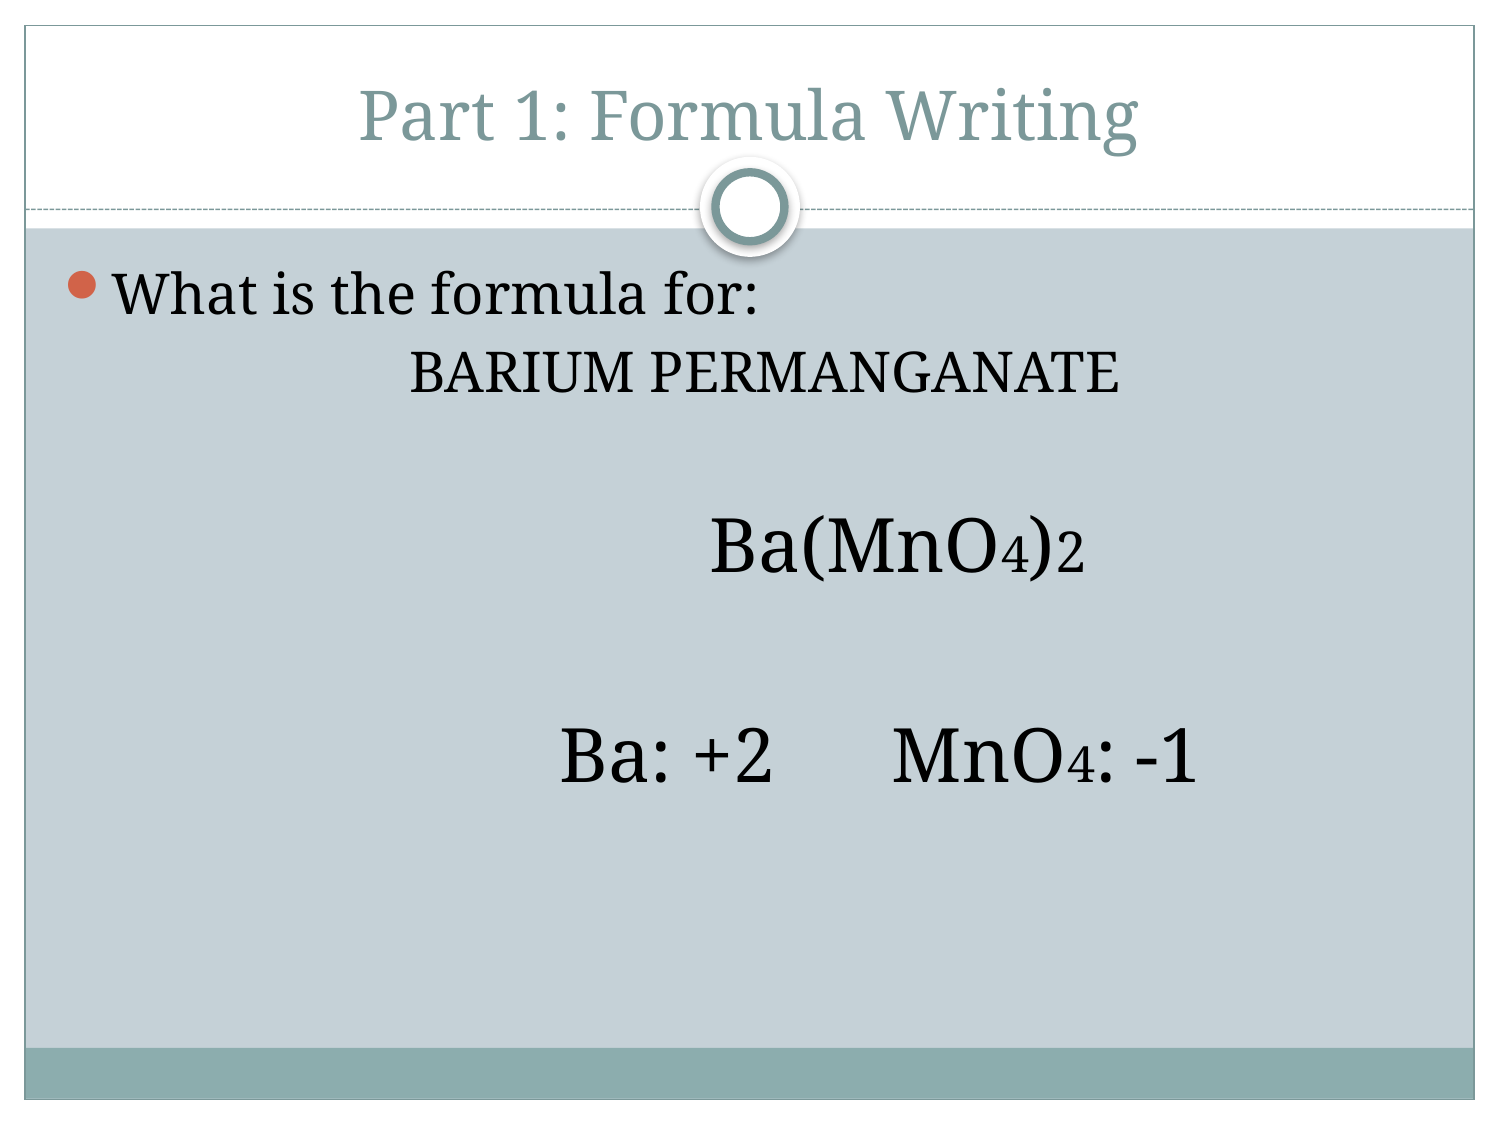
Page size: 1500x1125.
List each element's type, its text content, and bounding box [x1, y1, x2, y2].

title Part 1: Formula Writing [49, 37, 1450, 162]
list What is the formula for: BARIUM PERMANGANATE Ba(MnO4)2 Ba: +2 MnO4: -1 [49, 250, 1445, 1001]
